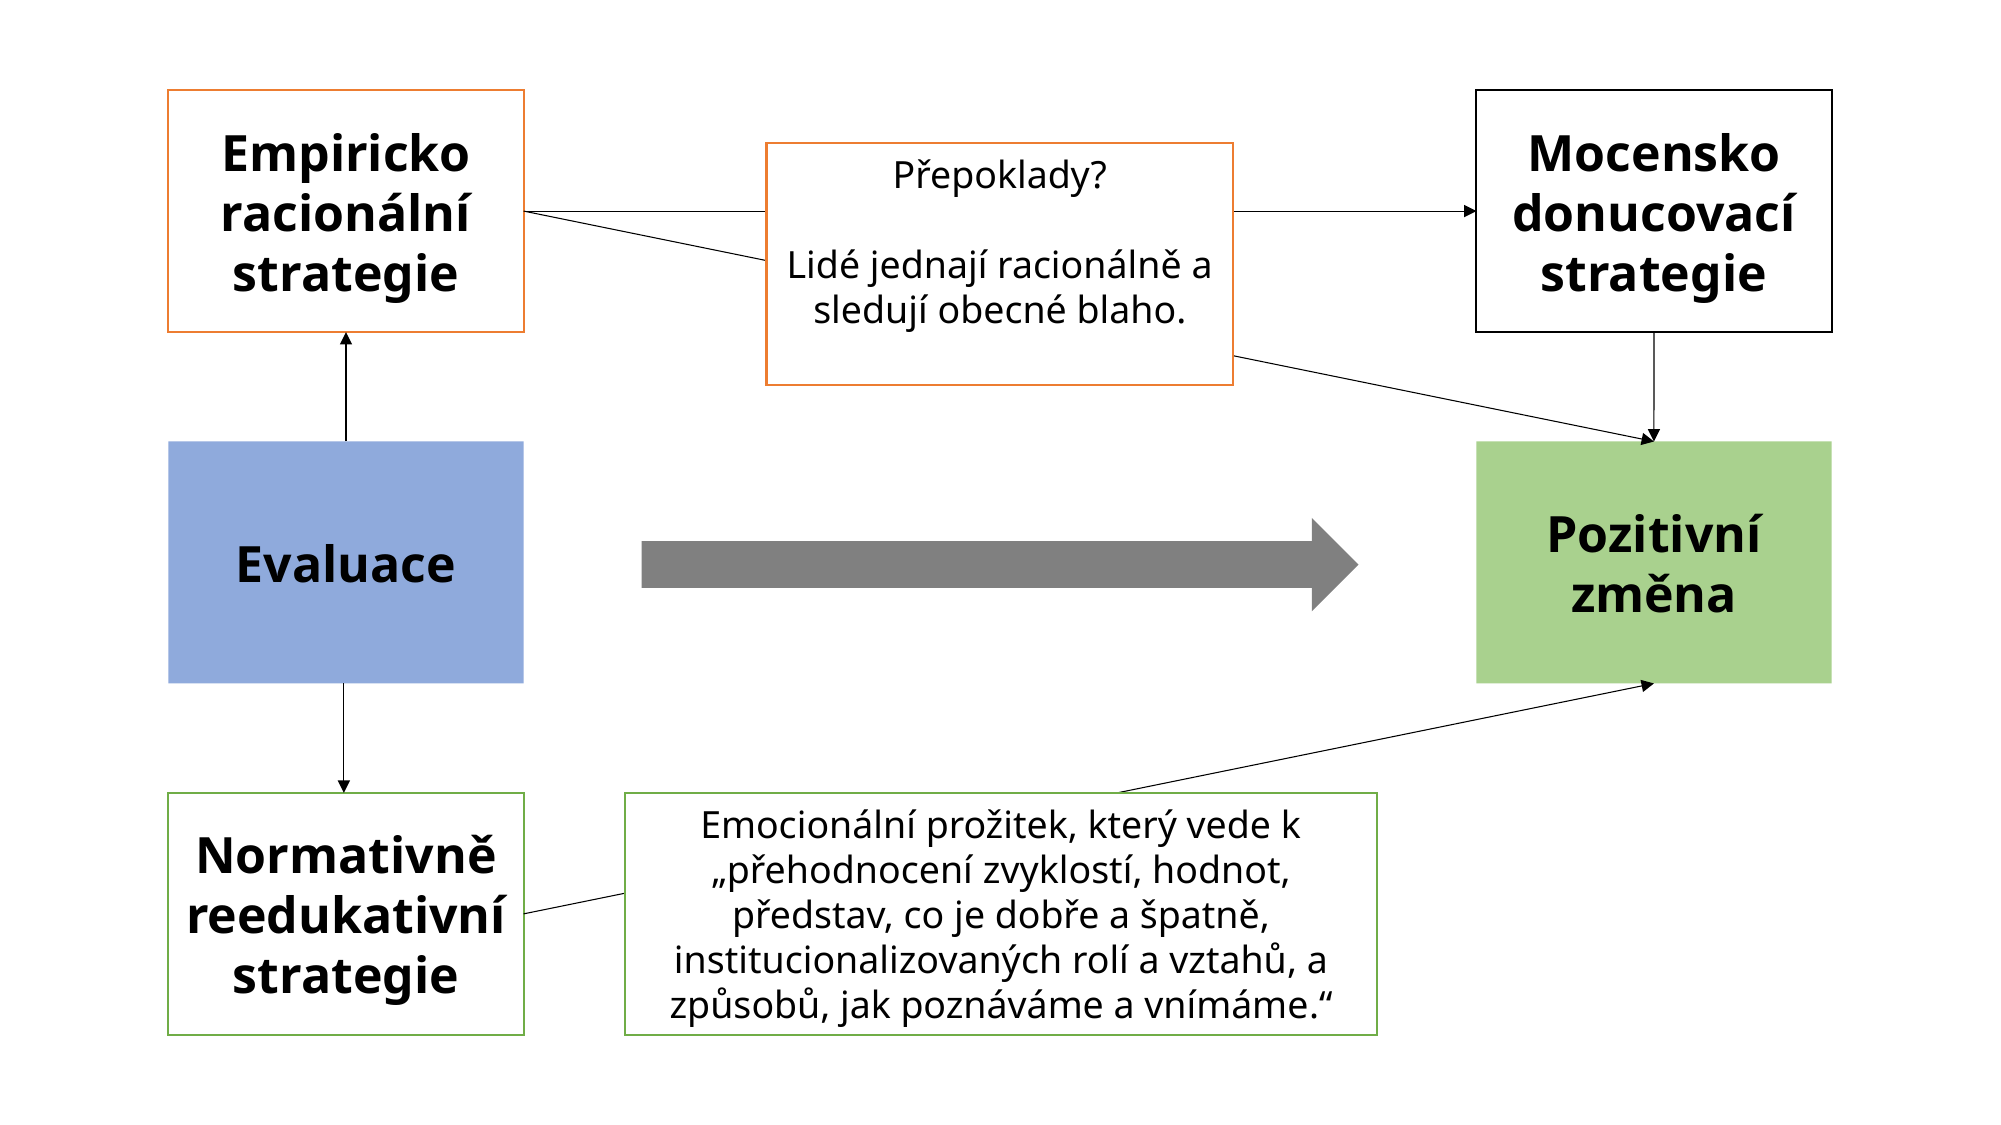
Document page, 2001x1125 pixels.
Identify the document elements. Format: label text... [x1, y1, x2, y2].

text_box Evaluace [167, 440, 525, 684]
text_box Empiricko racionální strategie [167, 89, 525, 333]
text_box Pozitivní změna [1475, 440, 1833, 684]
text_box [640, 515, 1360, 614]
text_box Přepoklady? Lidé jednají racionálně a sledují obecné blaho. [765, 142, 1234, 210]
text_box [523, 683, 1654, 914]
text_box Emocionální prožitek, který vede k „přehodnocení zvyklostí, hodnot, představ, co je dobře a špatně, institucionalizovaných rolí a vztahů, a způsobů, jak poznáváme a vnímáme.“ [624, 914, 1378, 1036]
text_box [523, 210, 1654, 442]
text_box Mocensko donucovací strategie [1475, 89, 1833, 333]
text_box Normativně reedukativní strategie [167, 792, 525, 1036]
